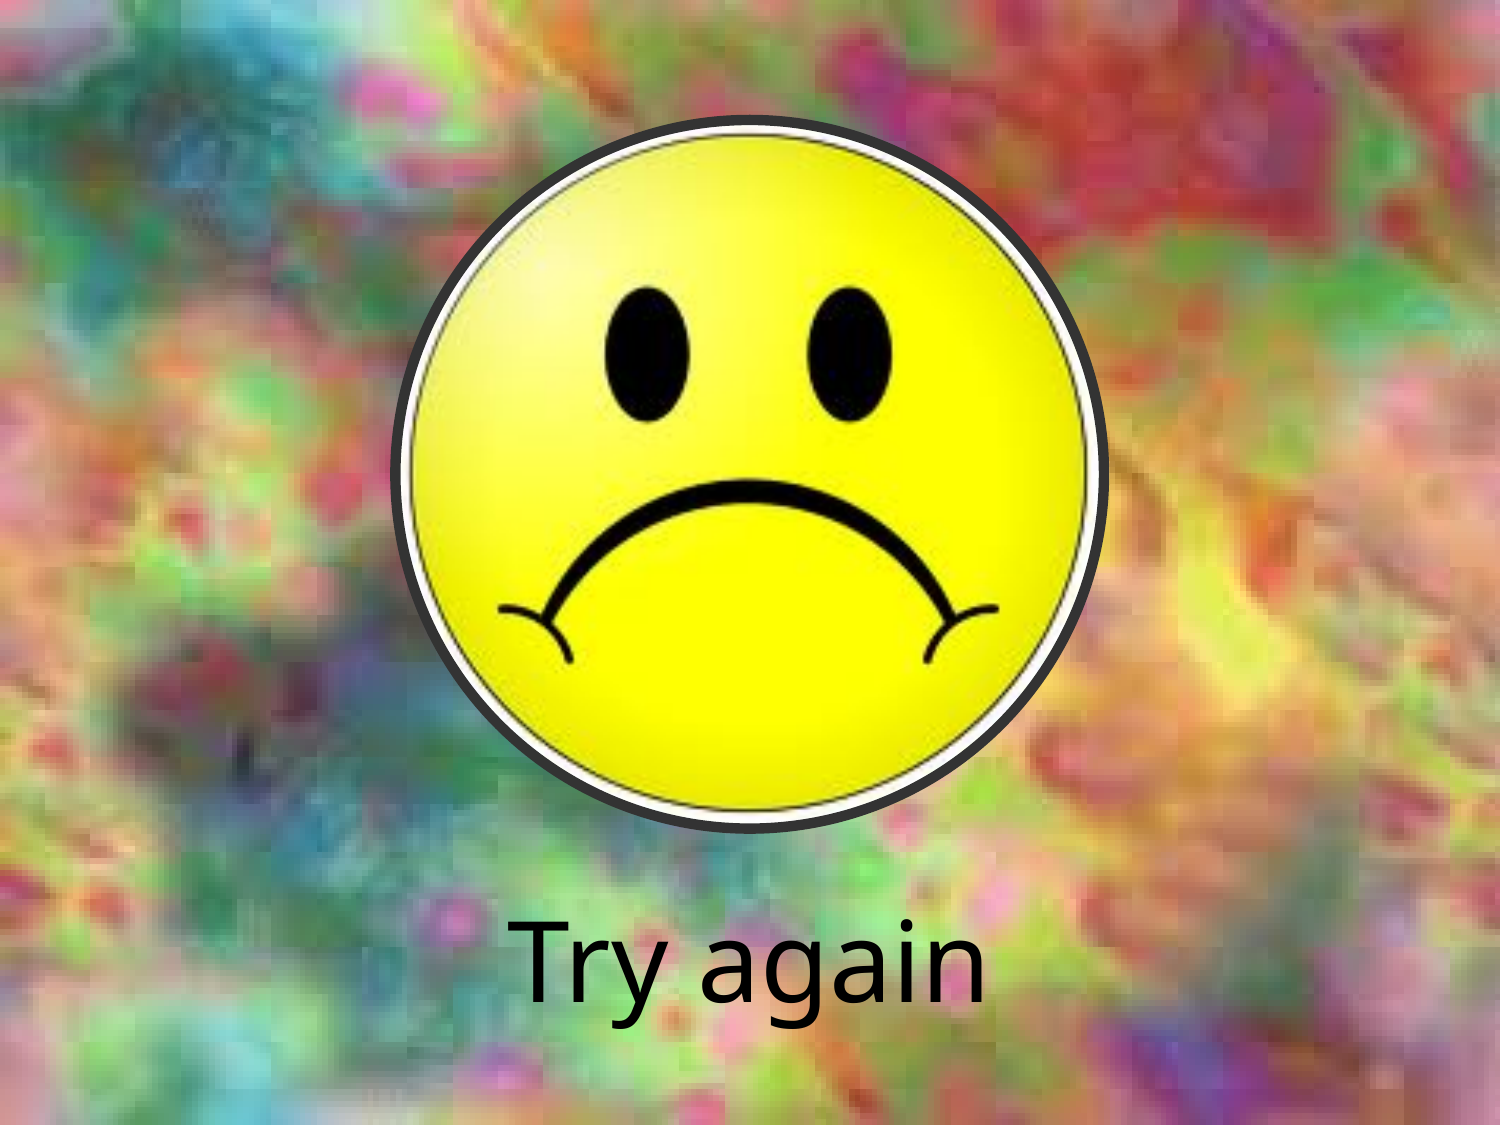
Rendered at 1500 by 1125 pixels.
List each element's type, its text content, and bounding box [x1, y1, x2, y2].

text_box Try again [492, 882, 1007, 1032]
picture [0, 0, 1500, 1125]
